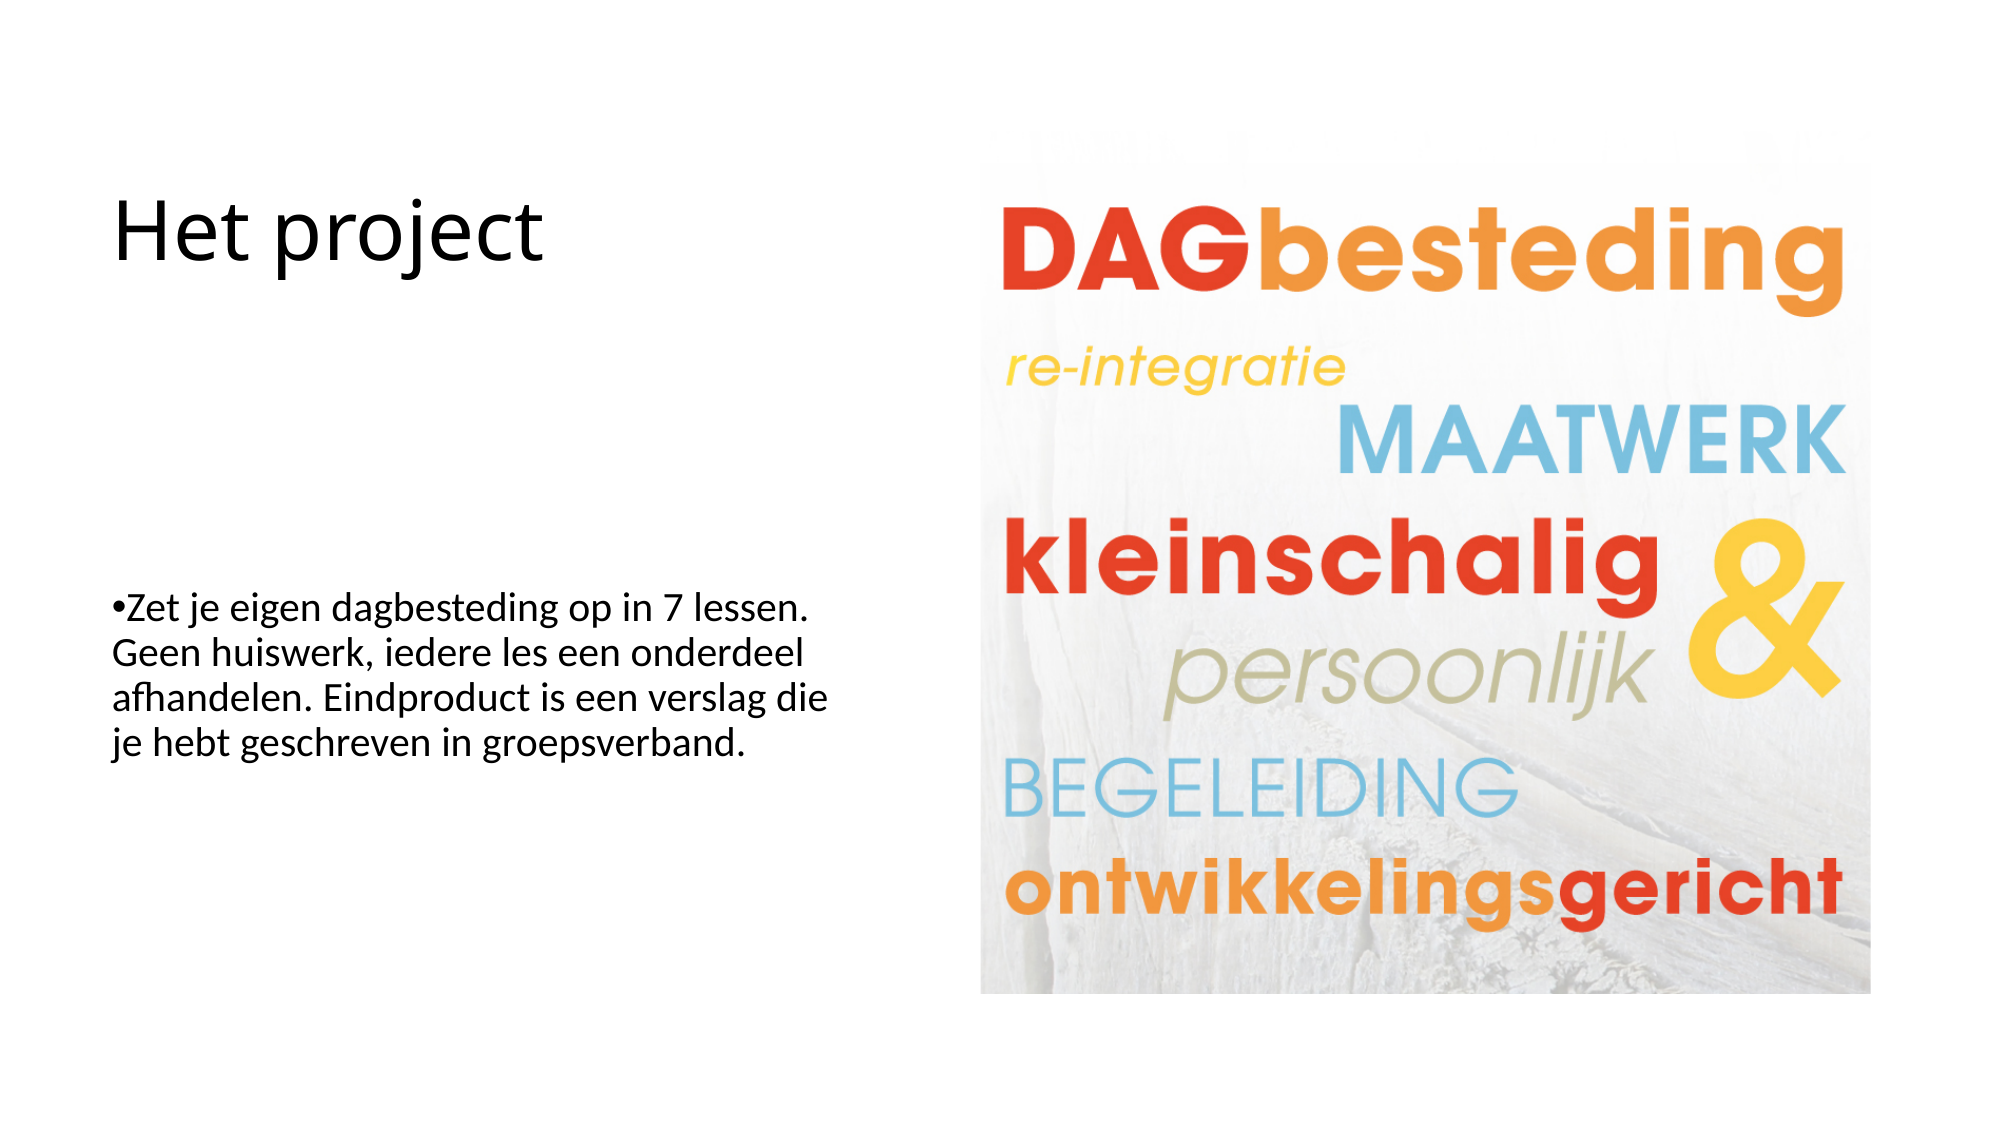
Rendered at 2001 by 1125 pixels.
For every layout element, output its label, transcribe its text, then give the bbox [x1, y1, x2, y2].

list Zet je eigen dagbesteding op in 7 lessen. Geen huiswerk, iedere les een onderdeel afhandelen. Eindproduct is een verslag die je hebt geschreven in groepsverband. [96, 382, 845, 1036]
title Het project [96, 140, 845, 326]
picture [980, 131, 1871, 994]
